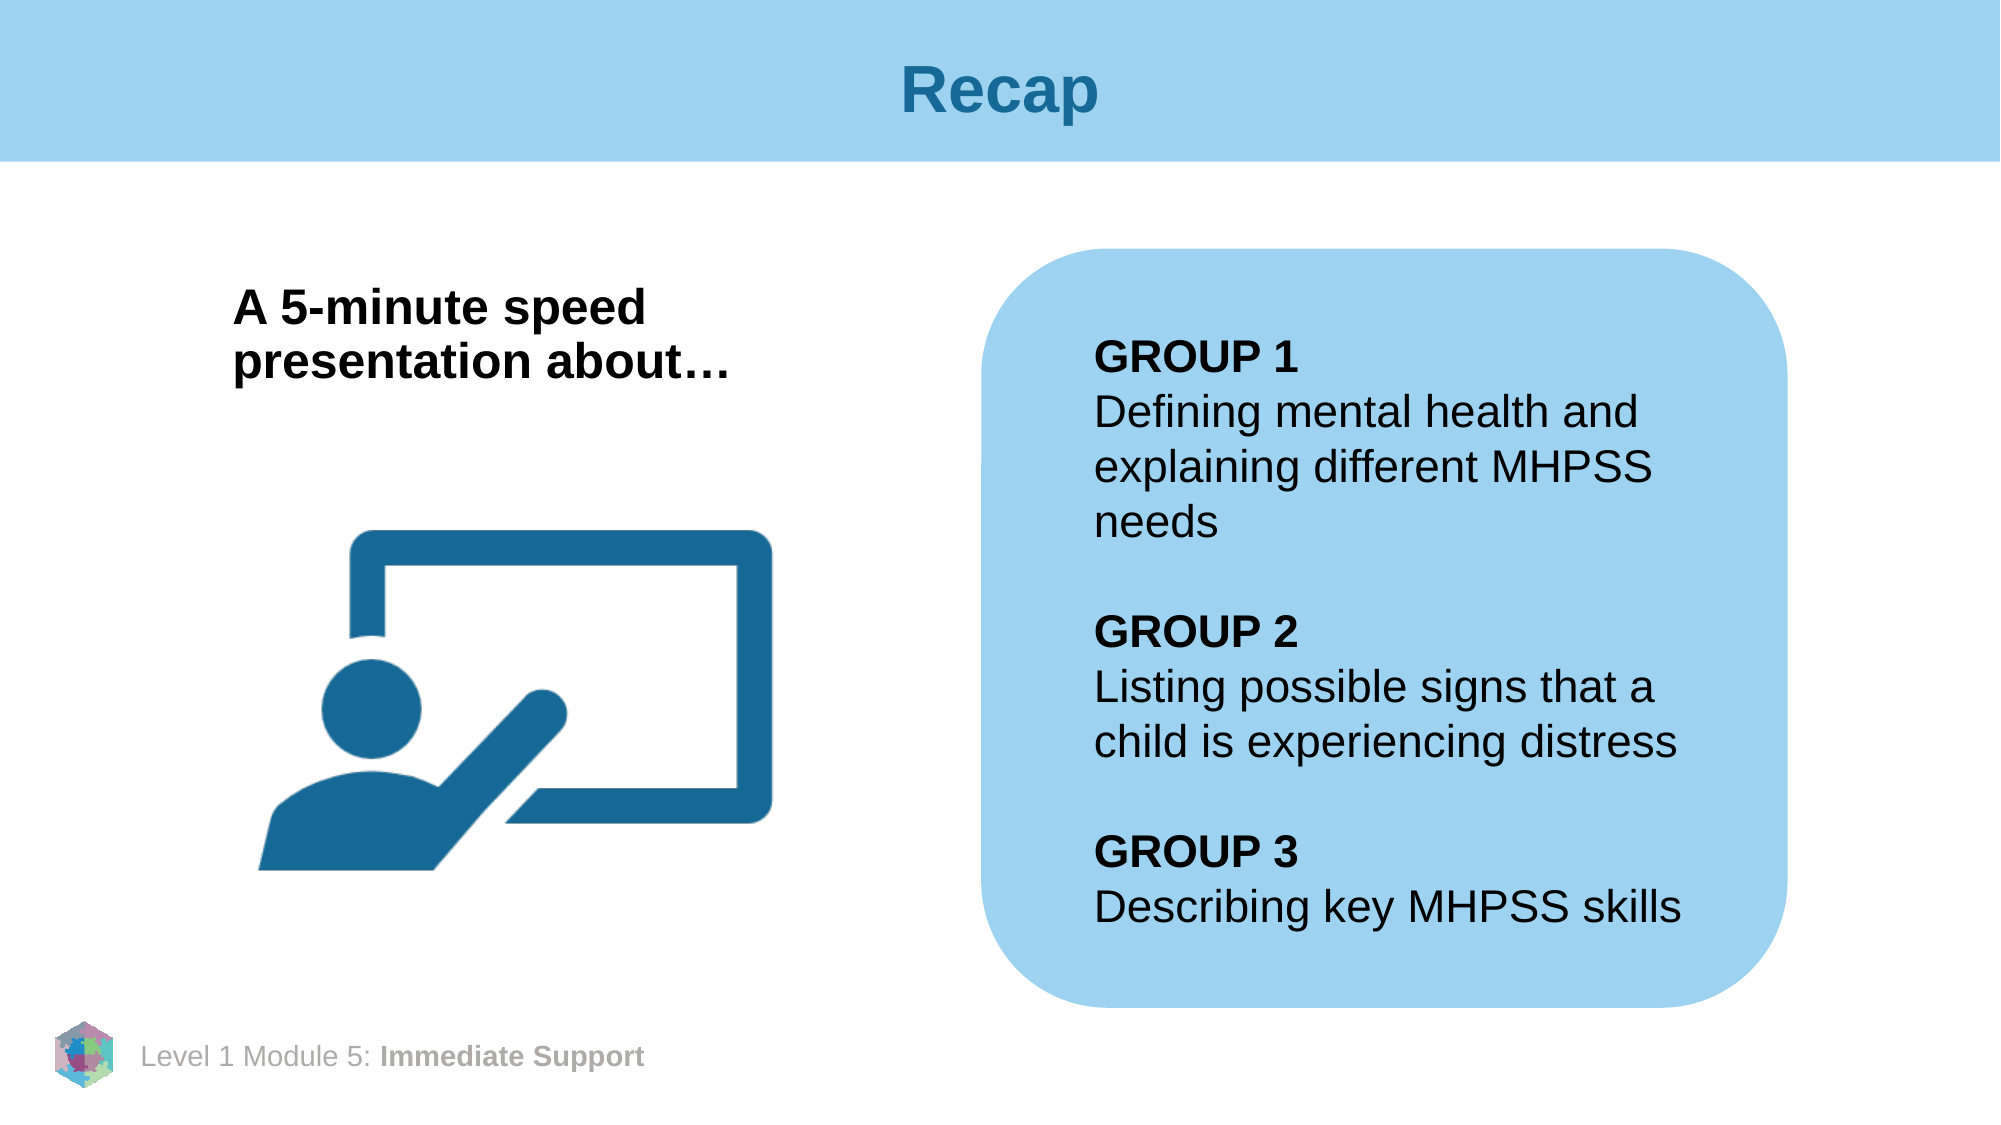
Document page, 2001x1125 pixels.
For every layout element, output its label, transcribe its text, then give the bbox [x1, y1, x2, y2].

picture [234, 419, 797, 982]
title Recap [137, 19, 1863, 163]
text_box A 5-minute speed presentation about… [217, 248, 952, 422]
picture [55, 1021, 113, 1088]
text_box [980, 247, 1789, 1009]
text_box GROUP 1 Defining mental health and explaining different MHPSS needs GROUP 2 Listing possible signs that a child is experiencing distress GROUP 3 Describing key MHPSS skills [1078, 319, 1766, 940]
